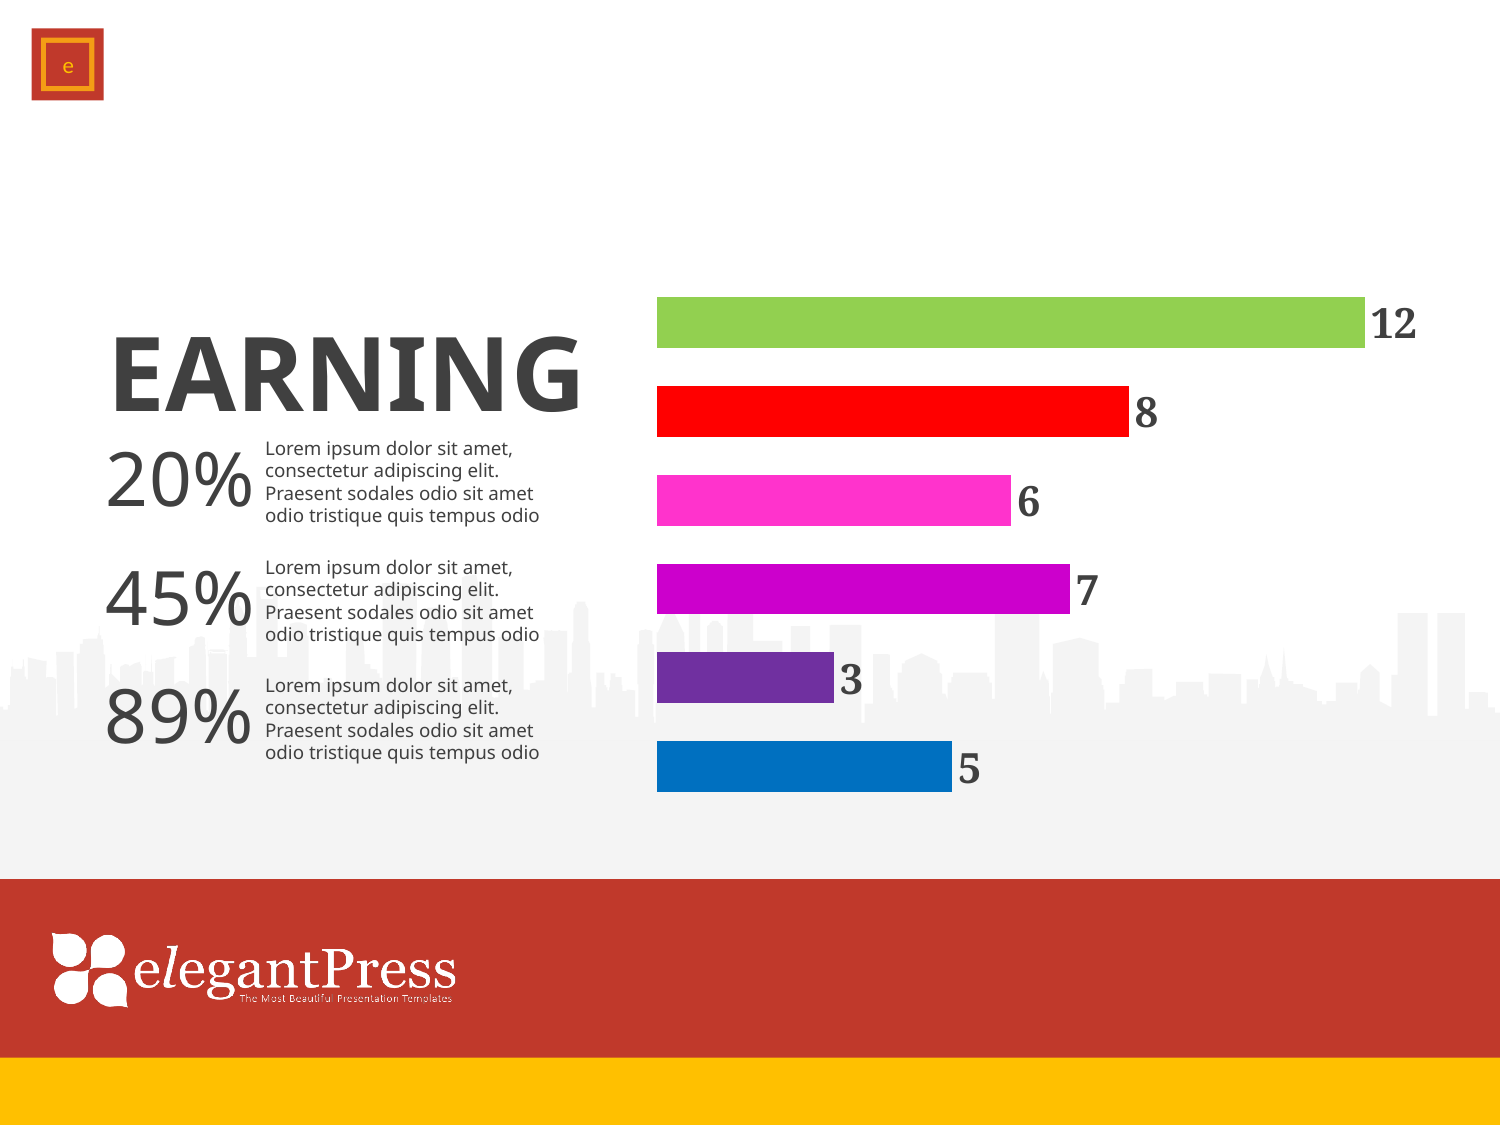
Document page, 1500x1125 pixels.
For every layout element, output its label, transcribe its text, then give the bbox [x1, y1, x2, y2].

picture [43, 924, 460, 1018]
text_box EARNING [96, 302, 624, 438]
text_box 20% [94, 425, 253, 527]
text_box Lorem ipsum dolor sit amet, consectetur adipiscing elit. Praesent sodales odio sit amet odio tristique quis tempus odio [253, 438, 571, 532]
text_box 45% [94, 544, 267, 646]
text_box Lorem ipsum dolor sit amet, consectetur adipiscing elit. Praesent sodales odio sit amet odio tristique quis tempus odio [253, 667, 571, 770]
chart [640, 267, 1500, 823]
text_box Lorem ipsum dolor sit amet, consectetur adipiscing elit. Praesent sodales odio sit amet odio tristique quis tempus odio [253, 549, 571, 651]
text_box 89% [93, 662, 266, 764]
